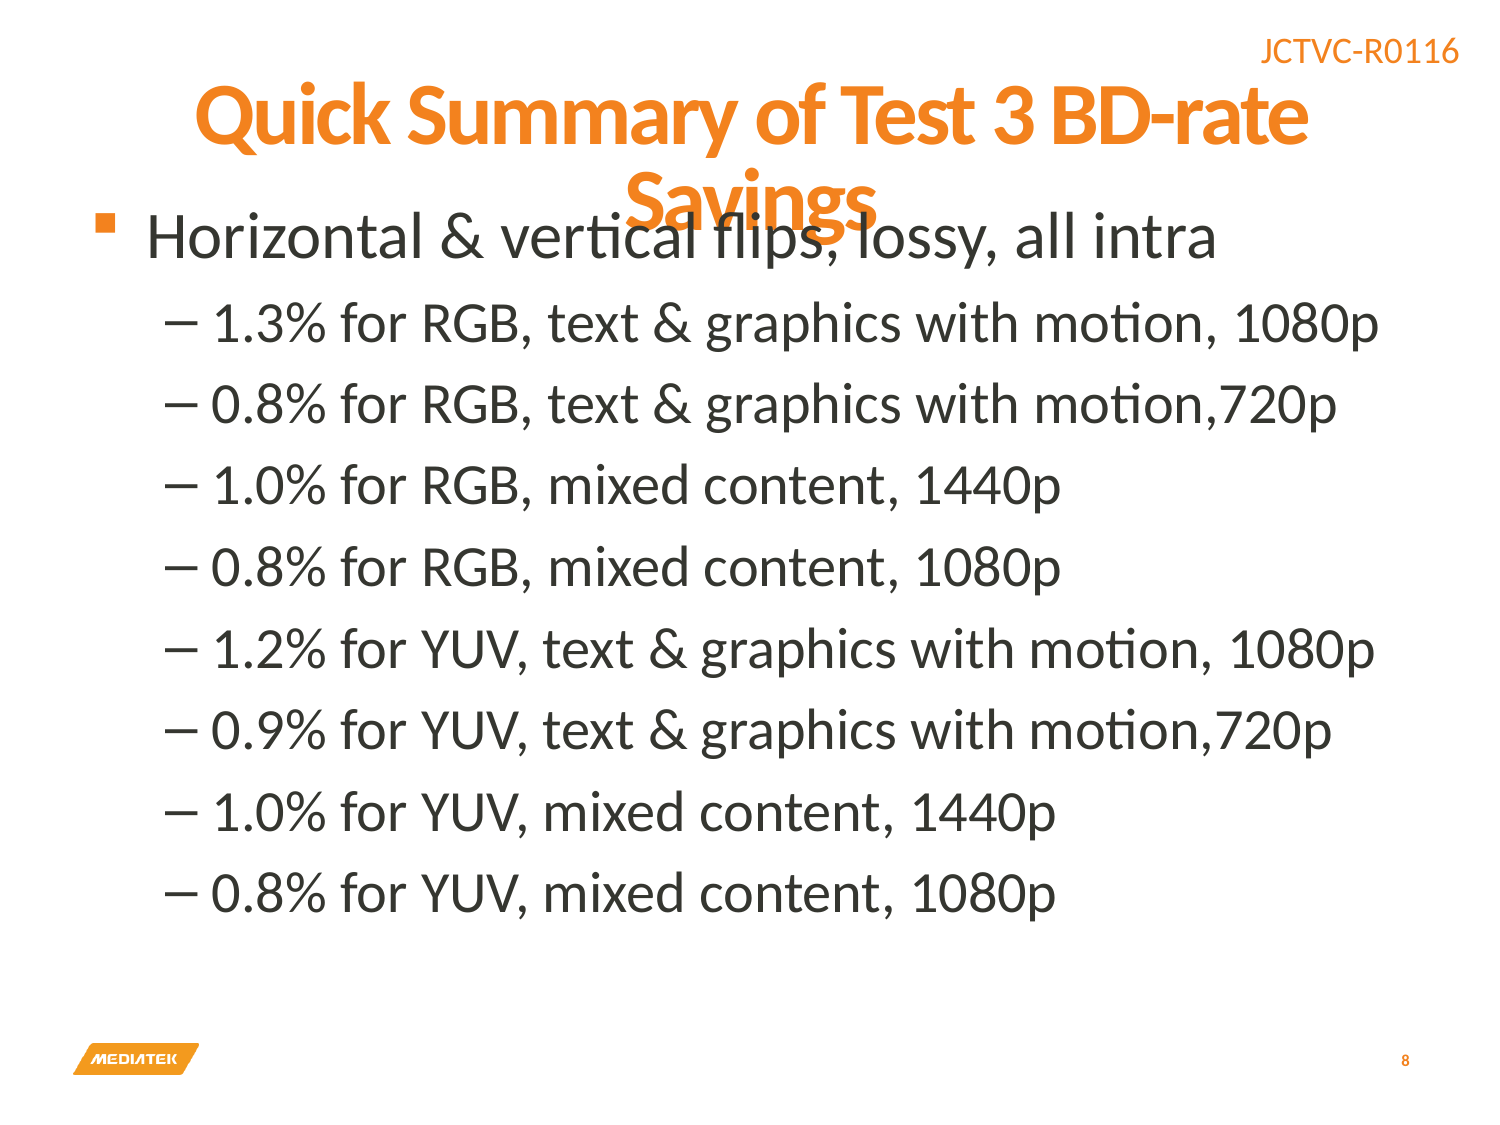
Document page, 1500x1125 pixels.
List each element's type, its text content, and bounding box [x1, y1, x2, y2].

picture [73, 1043, 199, 1075]
list Horizontal & vertical flips, lossy, all intra 1.3% for RGB, text & graphics with motion, 1080p 0.8% for RGB, text & graphics with motion,720p 1.0% for RGB, mixed content, 1440p 0.8% for RGB, mixed content, 1080p 1.2% for YUV, text & graphics with motion, 1080p 0.9% for YUV, text & graphics with motion,720p 1.0% for YUV, mixed content, 1440p 0.8% for YUV, mixed content, 1080p [75, 184, 1425, 990]
title Quick Summary of Test 3 BD-rate Savings [76, 69, 1427, 256]
slide_number 8 [1251, 1029, 1425, 1090]
